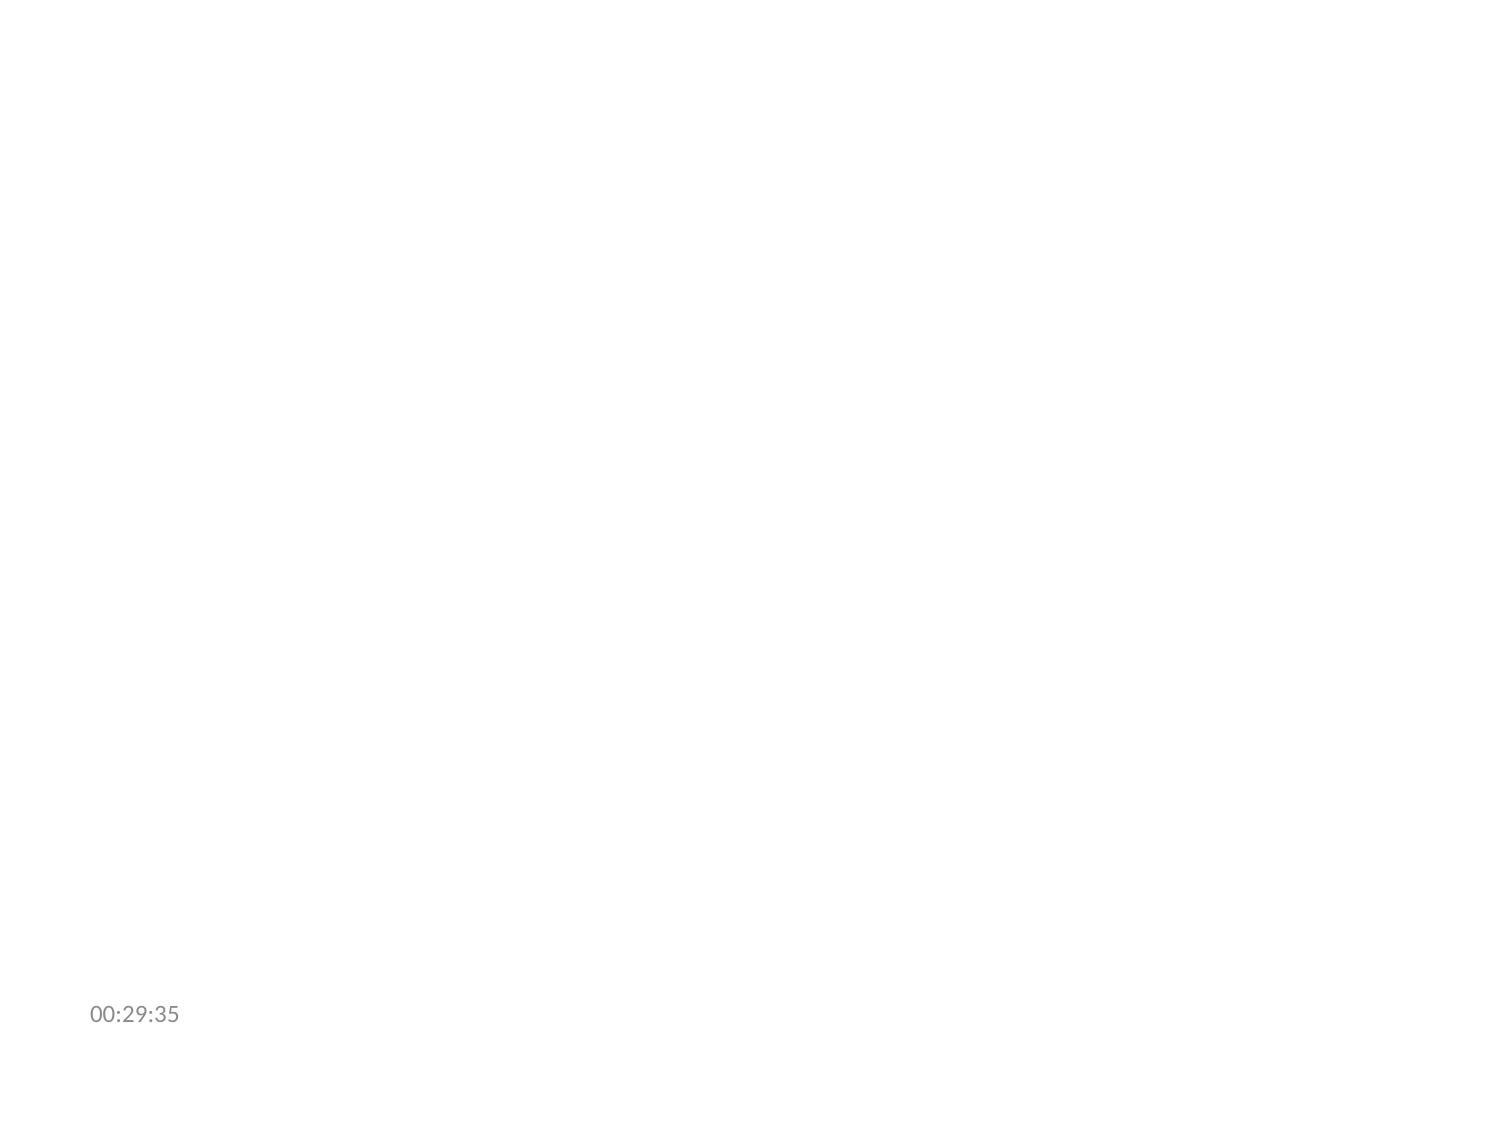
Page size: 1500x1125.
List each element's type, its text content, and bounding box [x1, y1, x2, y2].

text_box 15:35:09 [75, 982, 425, 1043]
